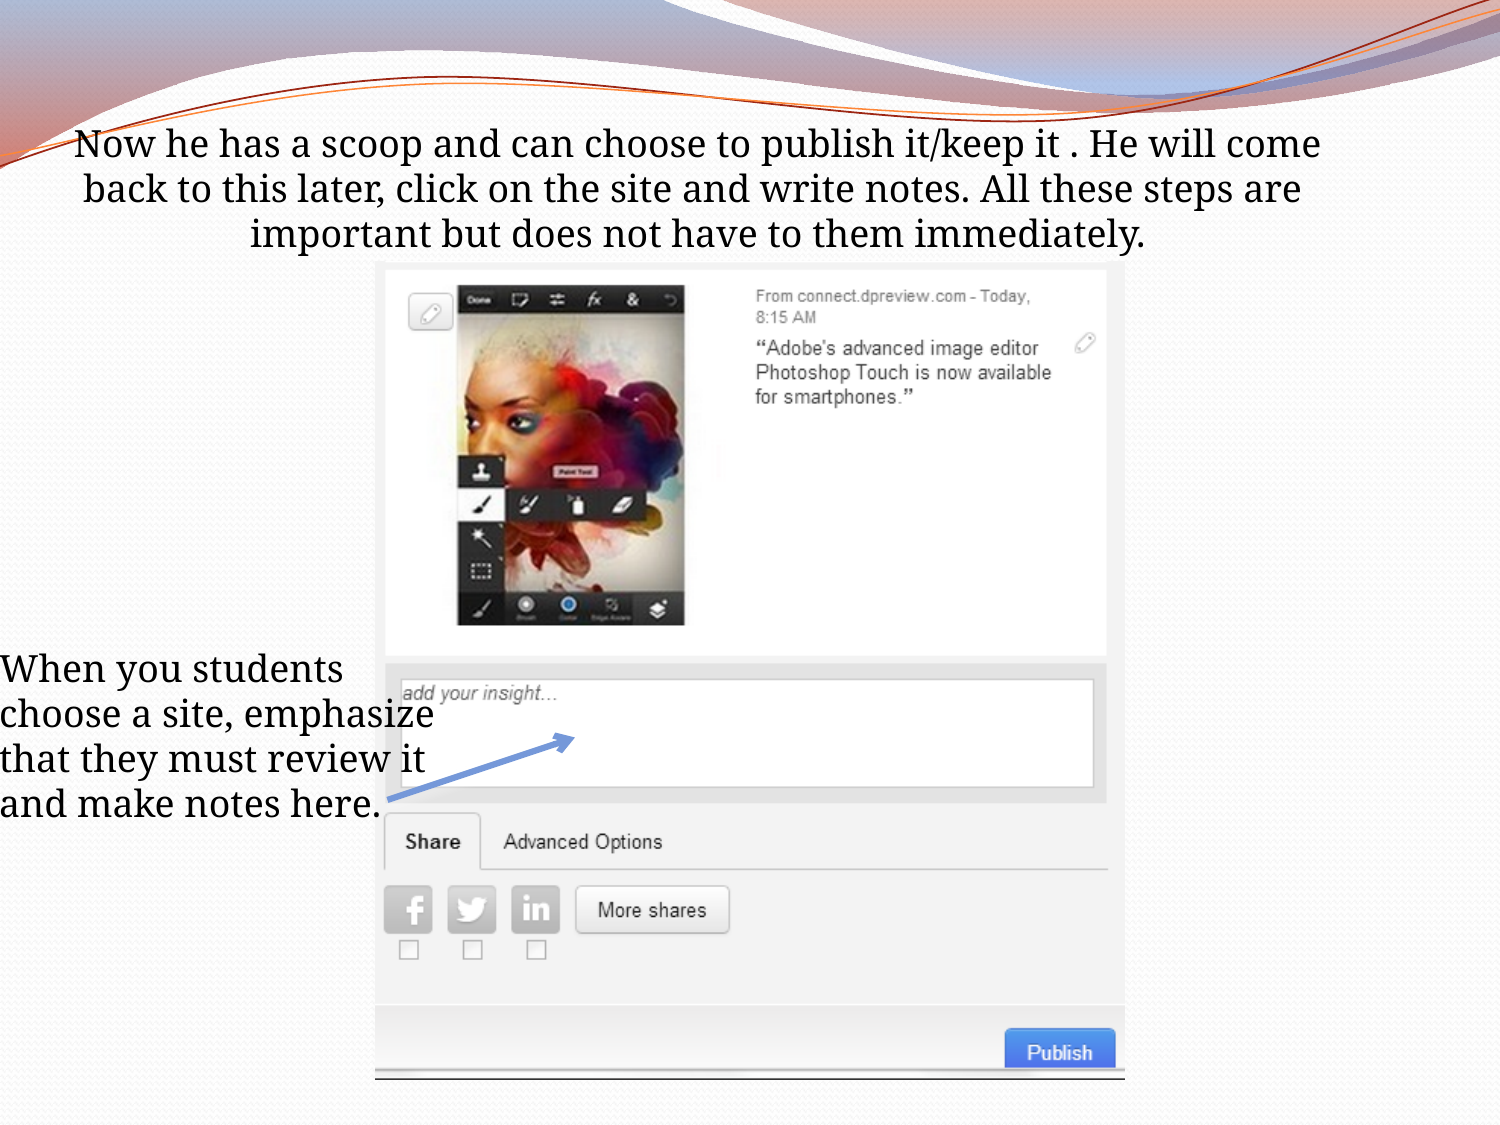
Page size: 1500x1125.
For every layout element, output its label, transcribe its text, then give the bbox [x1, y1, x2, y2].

text_box When you students choose a site, emphasize that they must review it and make notes here. [0, 637, 367, 833]
picture [374, 261, 1126, 1080]
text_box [387, 737, 576, 801]
text_box Now he has a scoop and can choose to publish it/keep it . He will come back to this later, click on the site and write notes. All these steps are important but does not have to them immediately. [58, 112, 1338, 263]
